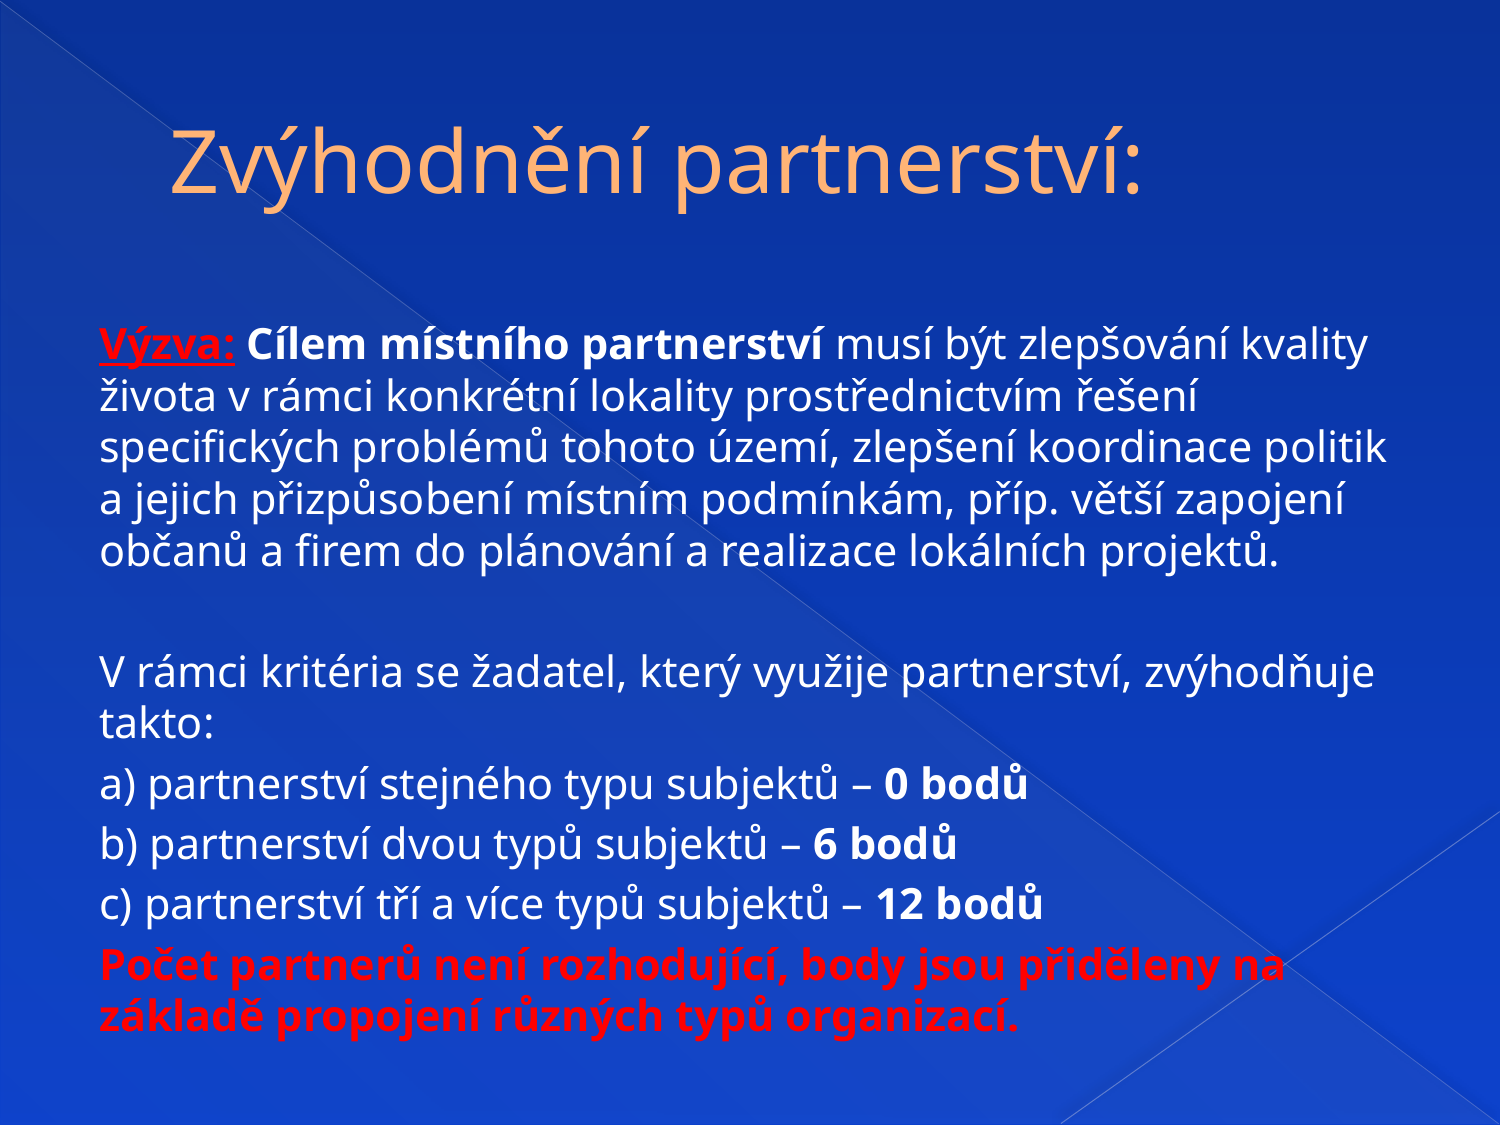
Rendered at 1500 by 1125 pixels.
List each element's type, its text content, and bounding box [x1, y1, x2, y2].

list Výzva: Cílem místního partnerství musí být zlepšování kvality života v rámci konkrétní lokality prostřednictvím řešení specifických problémů tohoto území, zlepšení koordinace politik a jejich přizpůsobení místním podmínkám, příp. větší zapojení občanů a firem do plánování a realizace lokálních projektů. V rámci kritéria se žadatel, který využije partnerství, zvýhodňuje takto: a) partnerství stejného typu subjektů – 0 bodů b) partnerství dvou typů subjektů – 6 bodů c) partnerství tří a více typů subjektů – 12 bodů Počet partnerů není rozhodující, body jsou přiděleny na základě propojení různých typů organizací. [75, 308, 1425, 1059]
title Zvýhodnění partnerství: [75, 43, 1425, 274]
